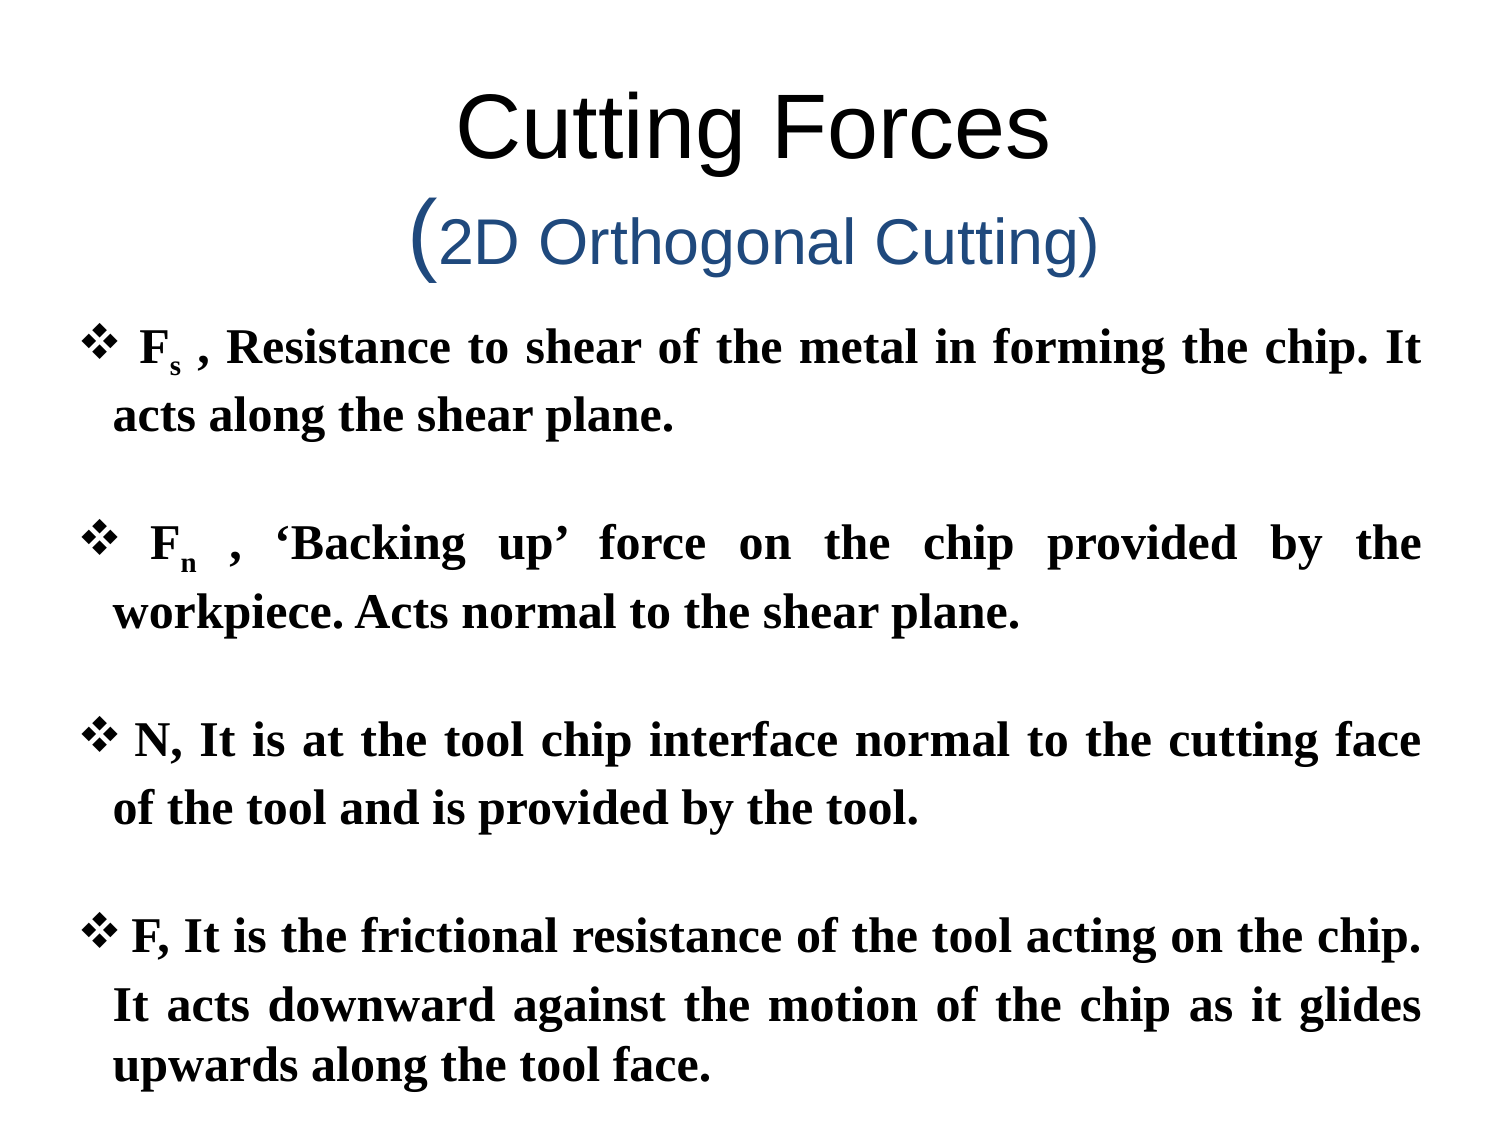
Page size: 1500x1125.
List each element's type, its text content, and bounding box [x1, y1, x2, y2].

text_box Fs , Resistance to shear of the metal in forming the chip. It acts along the shear plane. Fn , ‘Backing up’ force on the chip provided by the workpiece. Acts normal to the shear plane. N, It is at the tool chip interface normal to the cutting face of the tool and is provided by the tool. F, It is the frictional resistance of the tool acting on the chip. It acts downward against the motion of the chip as it glides upwards along the tool face. [62, 305, 1438, 1099]
text_box Cutting Forces (2D Orthogonal Cutting) [362, 68, 1146, 291]
